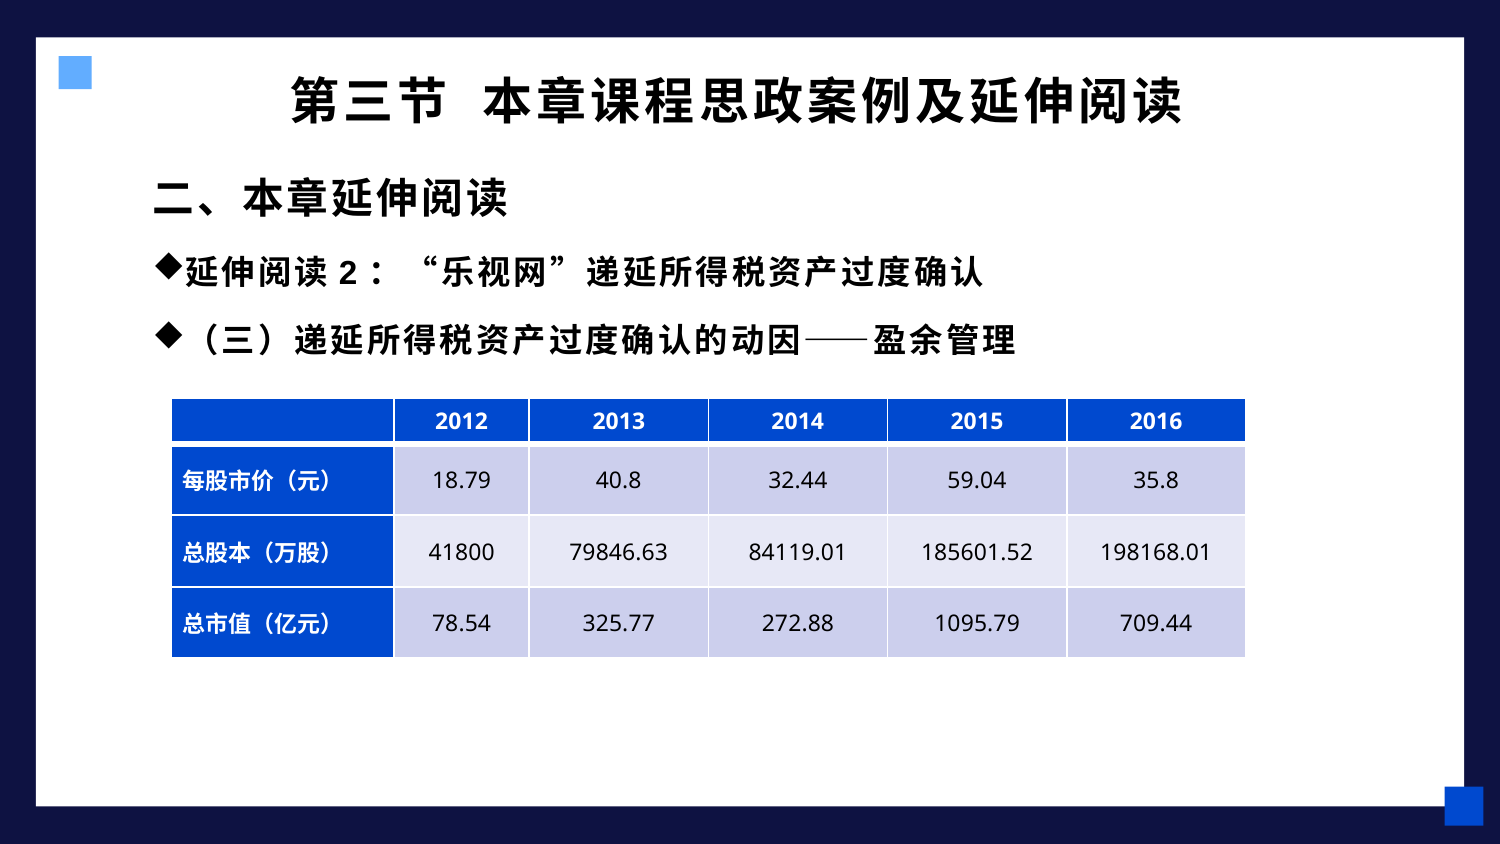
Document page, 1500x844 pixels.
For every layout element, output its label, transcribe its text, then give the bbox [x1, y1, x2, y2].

table_cell 总市值（亿元） [172, 588, 393, 657]
table_cell 272.88 [709, 588, 887, 657]
table_cell 59.04 [888, 447, 1066, 514]
table_cell 18.79 [395, 447, 528, 514]
list 二、本章延伸阅读 延伸阅读2：“乐视网”递延所得税资产过度确认 （三）递延所得税资产过度确认的动因——盈余管理 [135, 161, 1353, 586]
table_header 2012 [395, 399, 528, 441]
table_cell 总股本（万股） [172, 516, 393, 586]
table_cell 32.44 [709, 447, 887, 514]
table_cell 35.8 [1068, 447, 1245, 514]
table_cell 41800 [395, 516, 528, 586]
table_header 2016 [1068, 399, 1245, 441]
table_header 2015 [888, 399, 1066, 441]
table_cell 79846.63 [530, 516, 708, 586]
table_cell 198168.01 [1068, 516, 1245, 586]
table_cell 每股市价（元） [172, 447, 393, 514]
table_cell 40.8 [530, 447, 708, 514]
table_header 2014 [709, 399, 887, 441]
table_header [172, 399, 393, 441]
table_header 2013 [530, 399, 708, 441]
table_cell 84119.01 [709, 516, 887, 586]
table_cell 185601.52 [888, 516, 1066, 586]
table_cell 325.77 [530, 588, 708, 657]
title 第三节 本章课程思政案例及延伸阅读 [141, 48, 1327, 138]
table_cell 78.54 [395, 588, 528, 657]
table_cell 1095.79 [888, 588, 1066, 657]
table_cell 709.44 [1068, 588, 1245, 657]
